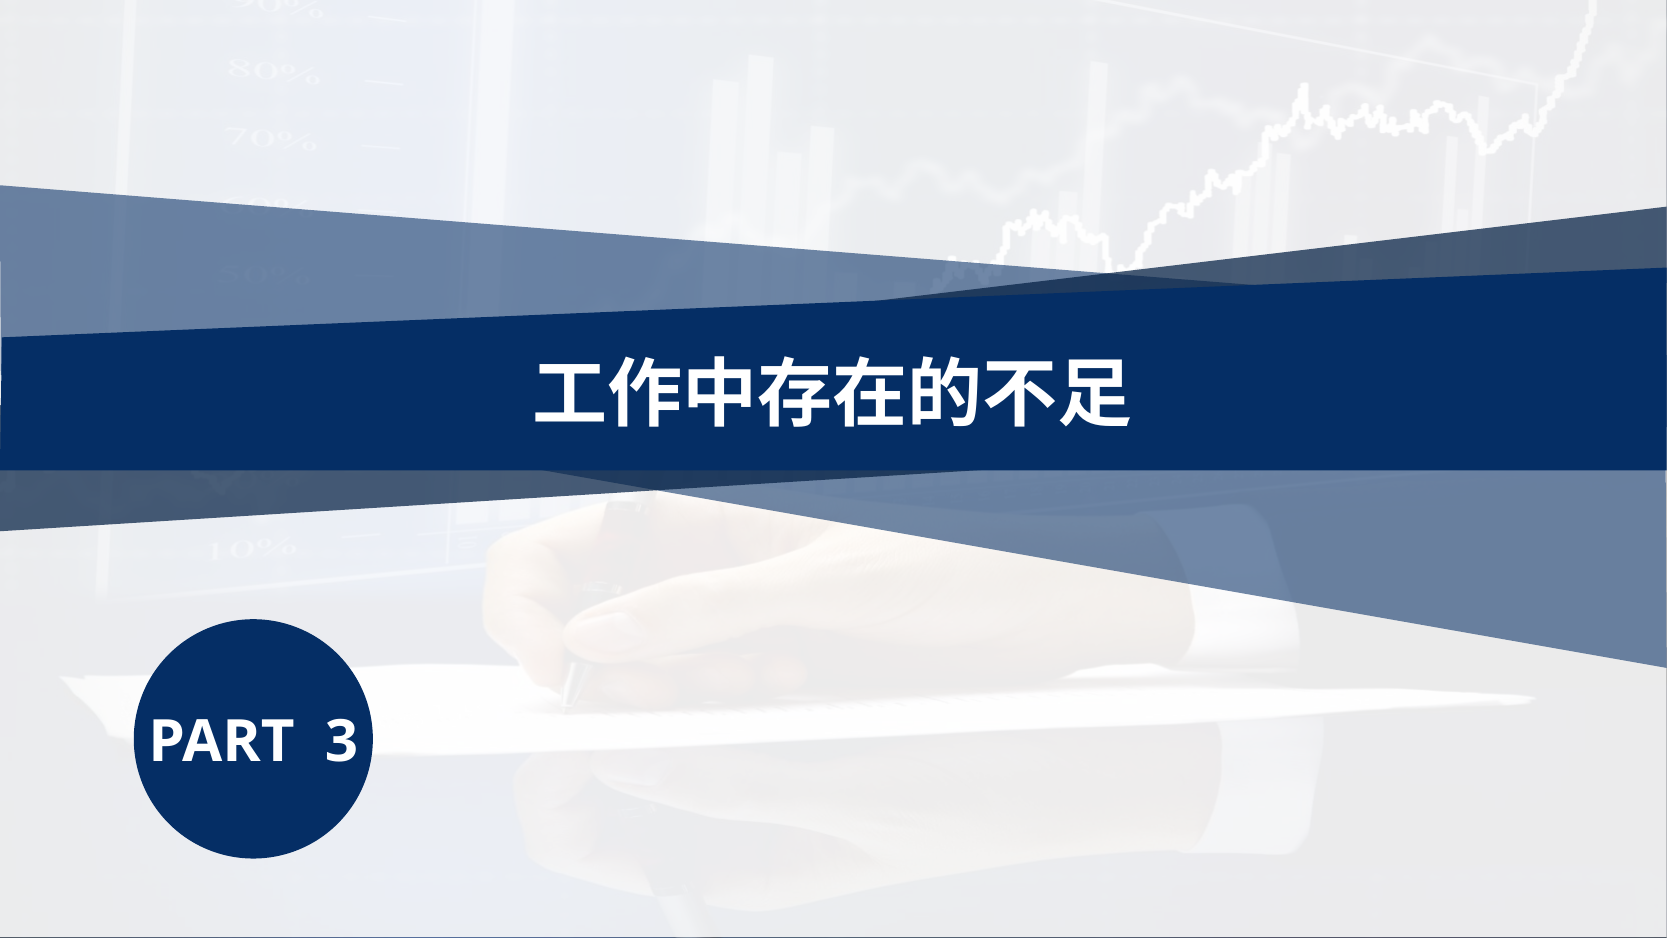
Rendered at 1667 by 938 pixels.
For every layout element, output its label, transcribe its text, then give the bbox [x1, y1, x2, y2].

text_box [882, 204, 1667, 298]
text_box 工作中存在的不足 [439, 339, 1226, 441]
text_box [133, 618, 374, 859]
text_box [660, 473, 1667, 670]
text_box [0, 183, 1105, 336]
text_box [0, 473, 967, 534]
text_box [0, 265, 1667, 473]
